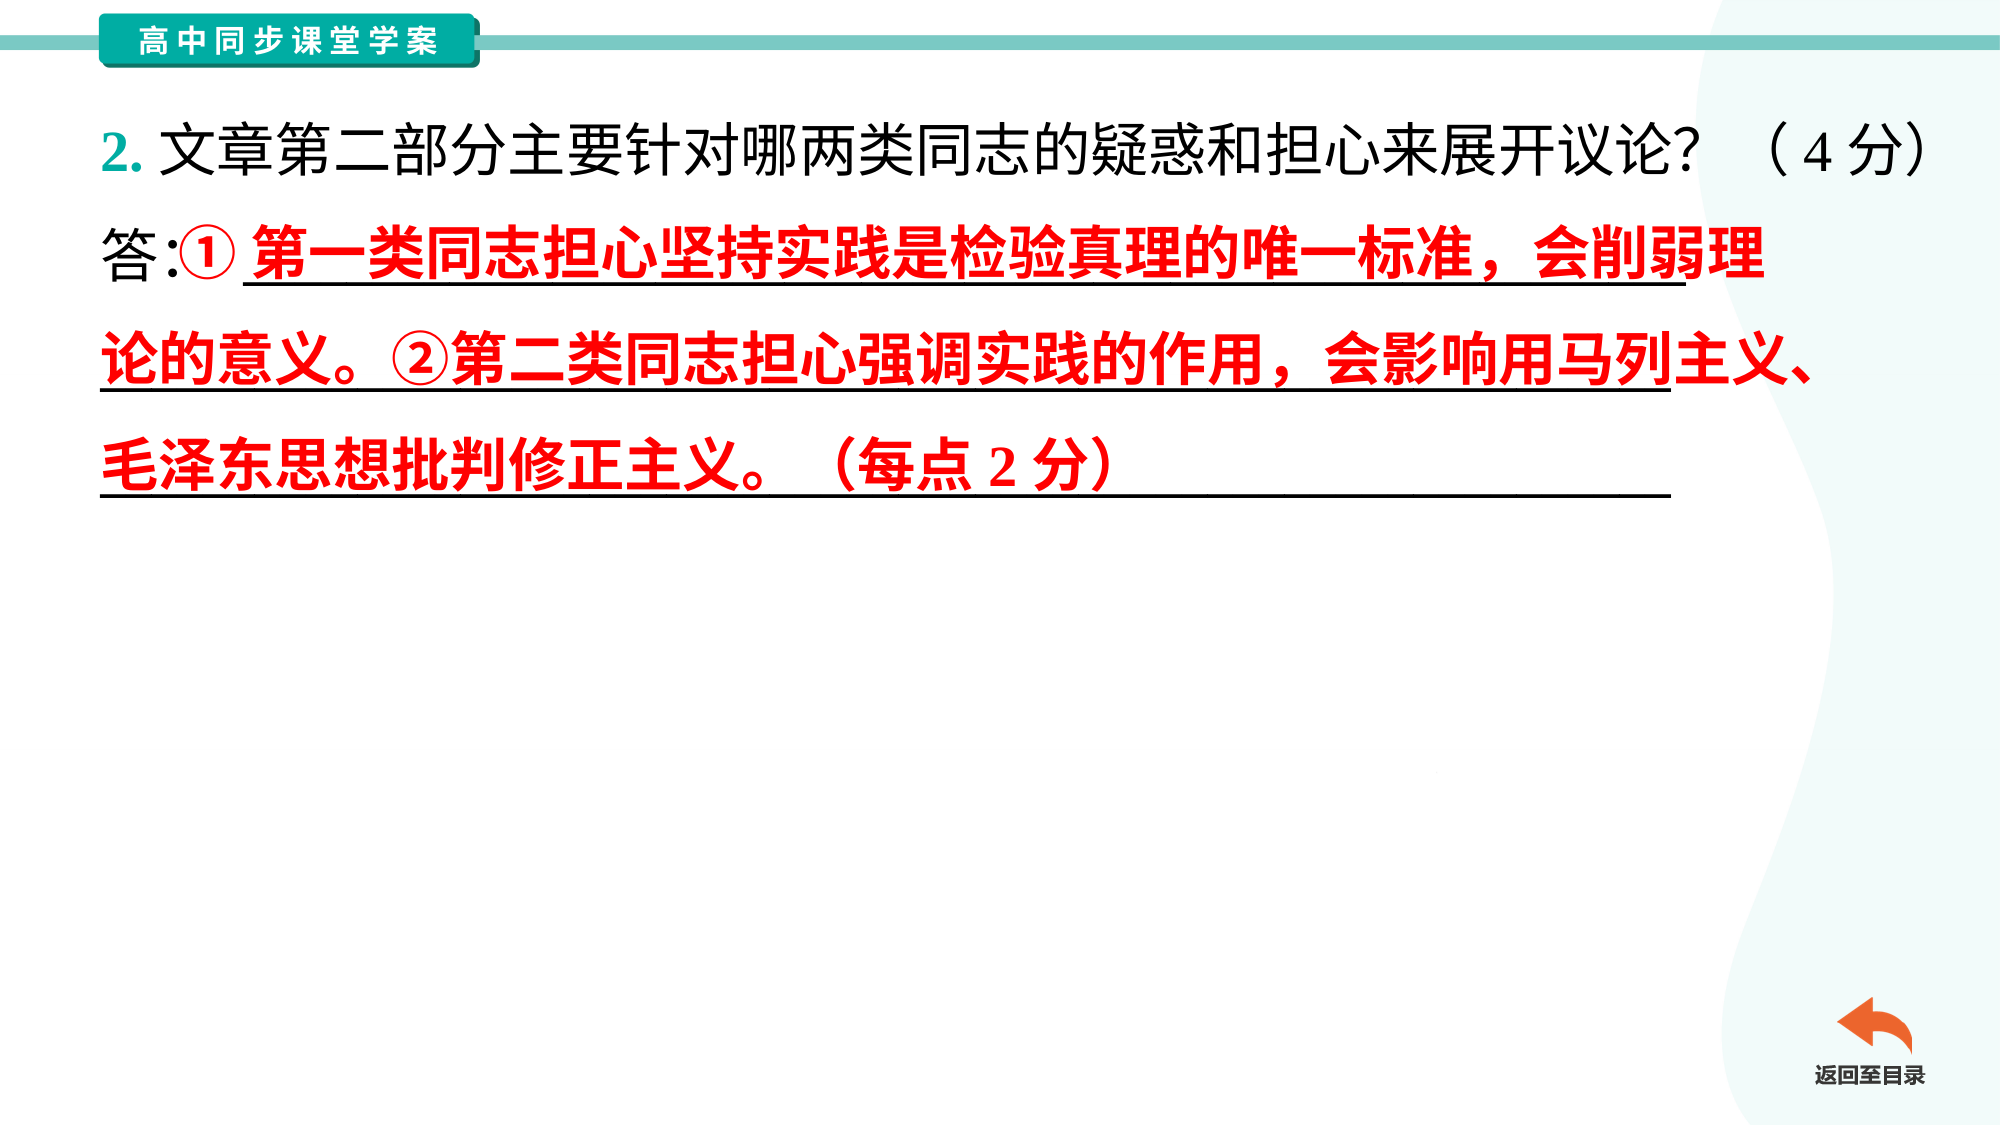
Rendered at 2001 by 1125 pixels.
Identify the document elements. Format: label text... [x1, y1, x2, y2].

text_box 2.文章第二部分主要针对哪两类同志的疑惑和担心来展开议论？（4分） 答： ________________________________________________________ _____________________________________________________________ _____________________________________________________________ [100, 76, 1899, 179]
text_box ①第一类同志担心坚持实践是检验真理的唯一标准，会削弱理 论的意义。②第二类同志担心强调实践的作用，会影响用马列主义、 毛泽东思想批判修正主义。（每点2分） [100, 179, 1899, 499]
picture [0, 0, 2000, 1125]
